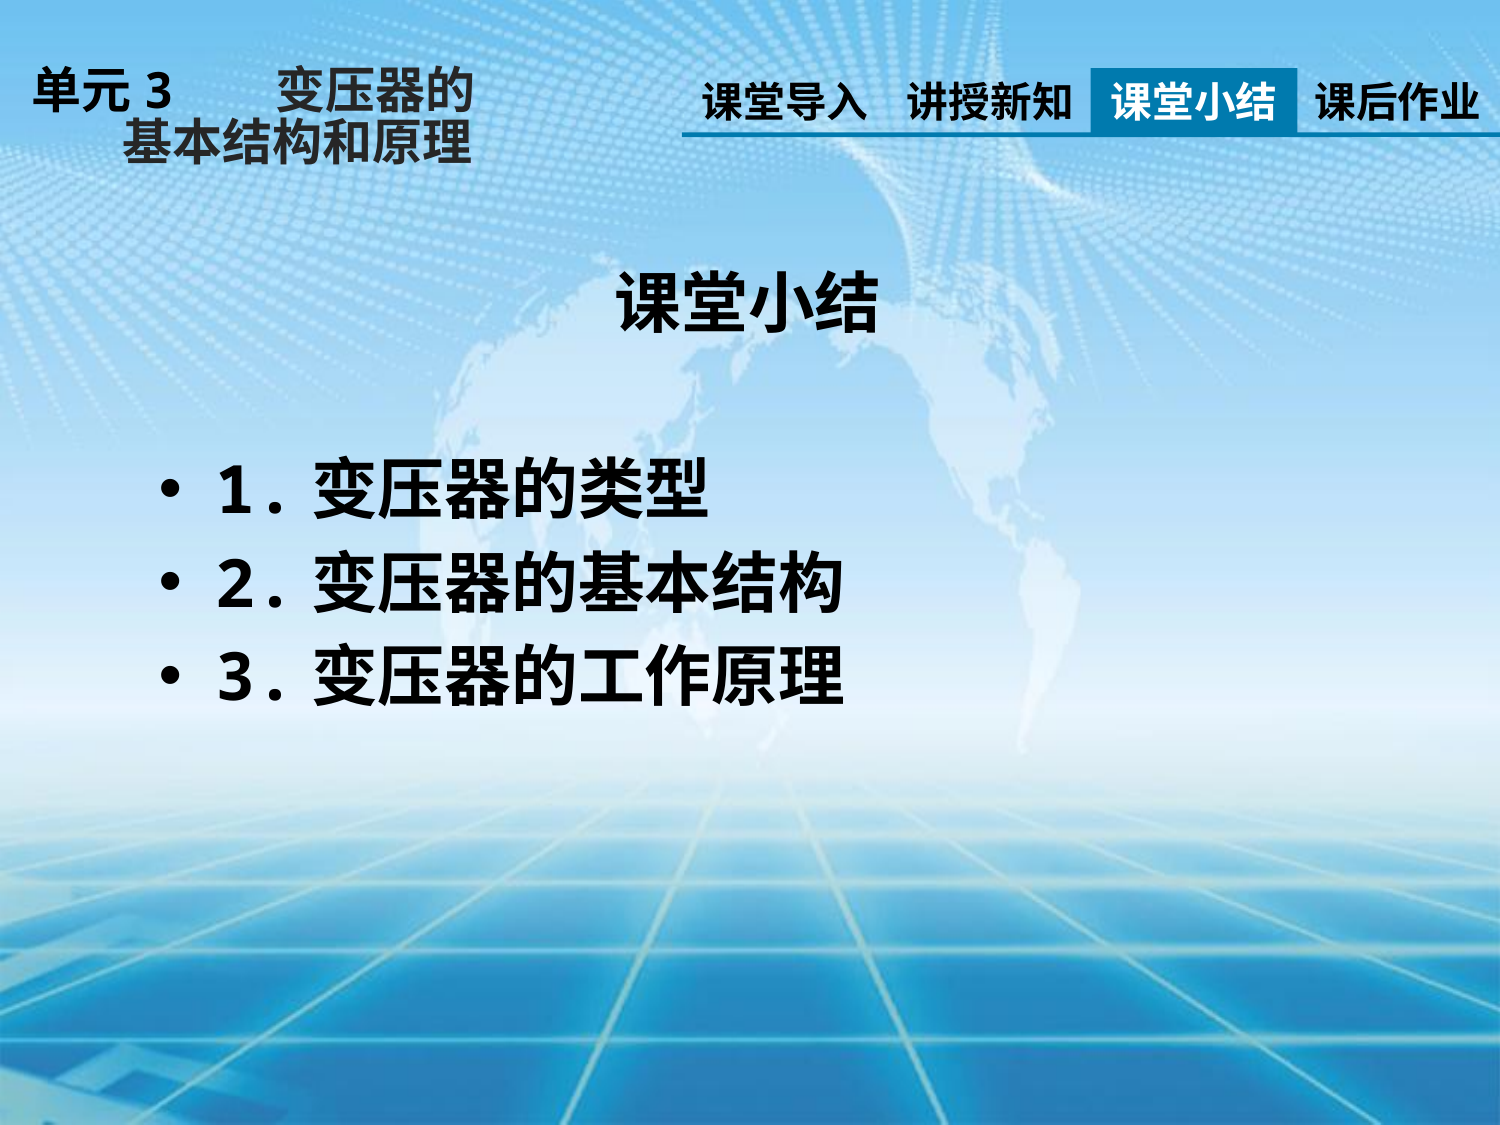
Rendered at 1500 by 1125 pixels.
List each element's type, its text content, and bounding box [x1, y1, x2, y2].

picture [0, 0, 1500, 1125]
text_box 课堂小结 1.变压器的类型 2.变压器的基本结构 3.变压器的工作原理 [143, 253, 1353, 996]
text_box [16, 59, 1500, 180]
